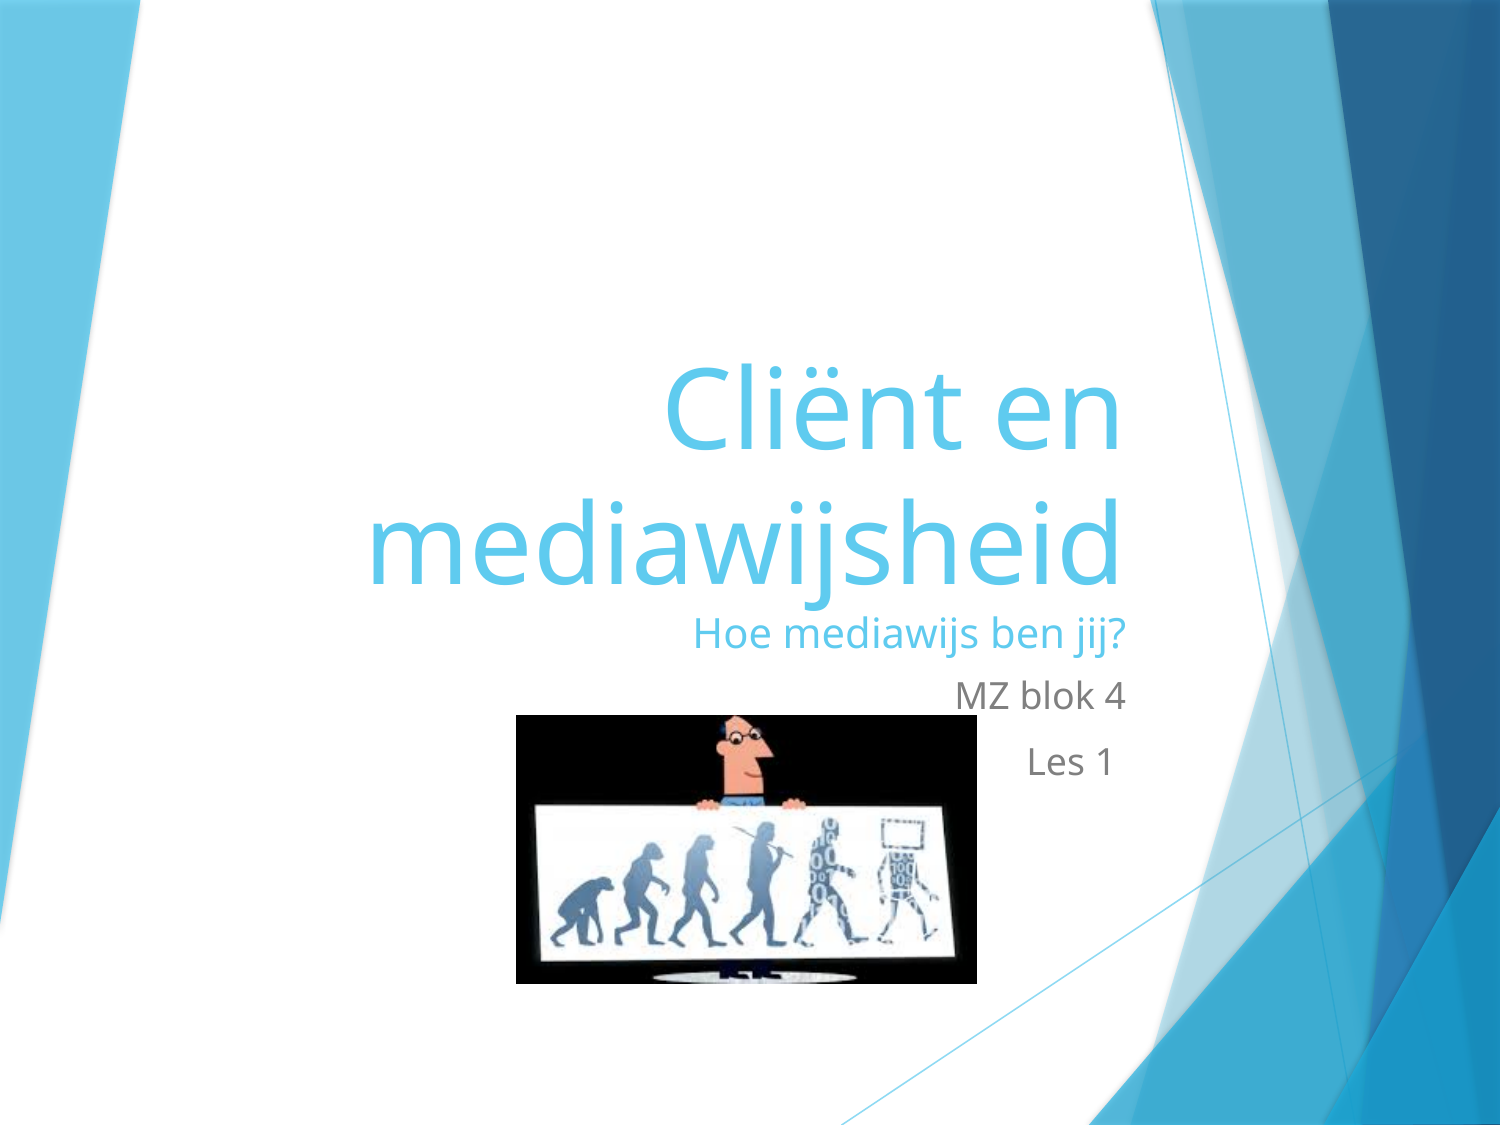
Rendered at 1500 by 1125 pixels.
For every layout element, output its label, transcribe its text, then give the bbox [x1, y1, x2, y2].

title Cliënt en mediawijsheid Hoe mediawijs ben jij? [185, 394, 1142, 664]
subtitle MZ blok 4 Les 1 [185, 664, 1142, 845]
picture [516, 715, 977, 984]
